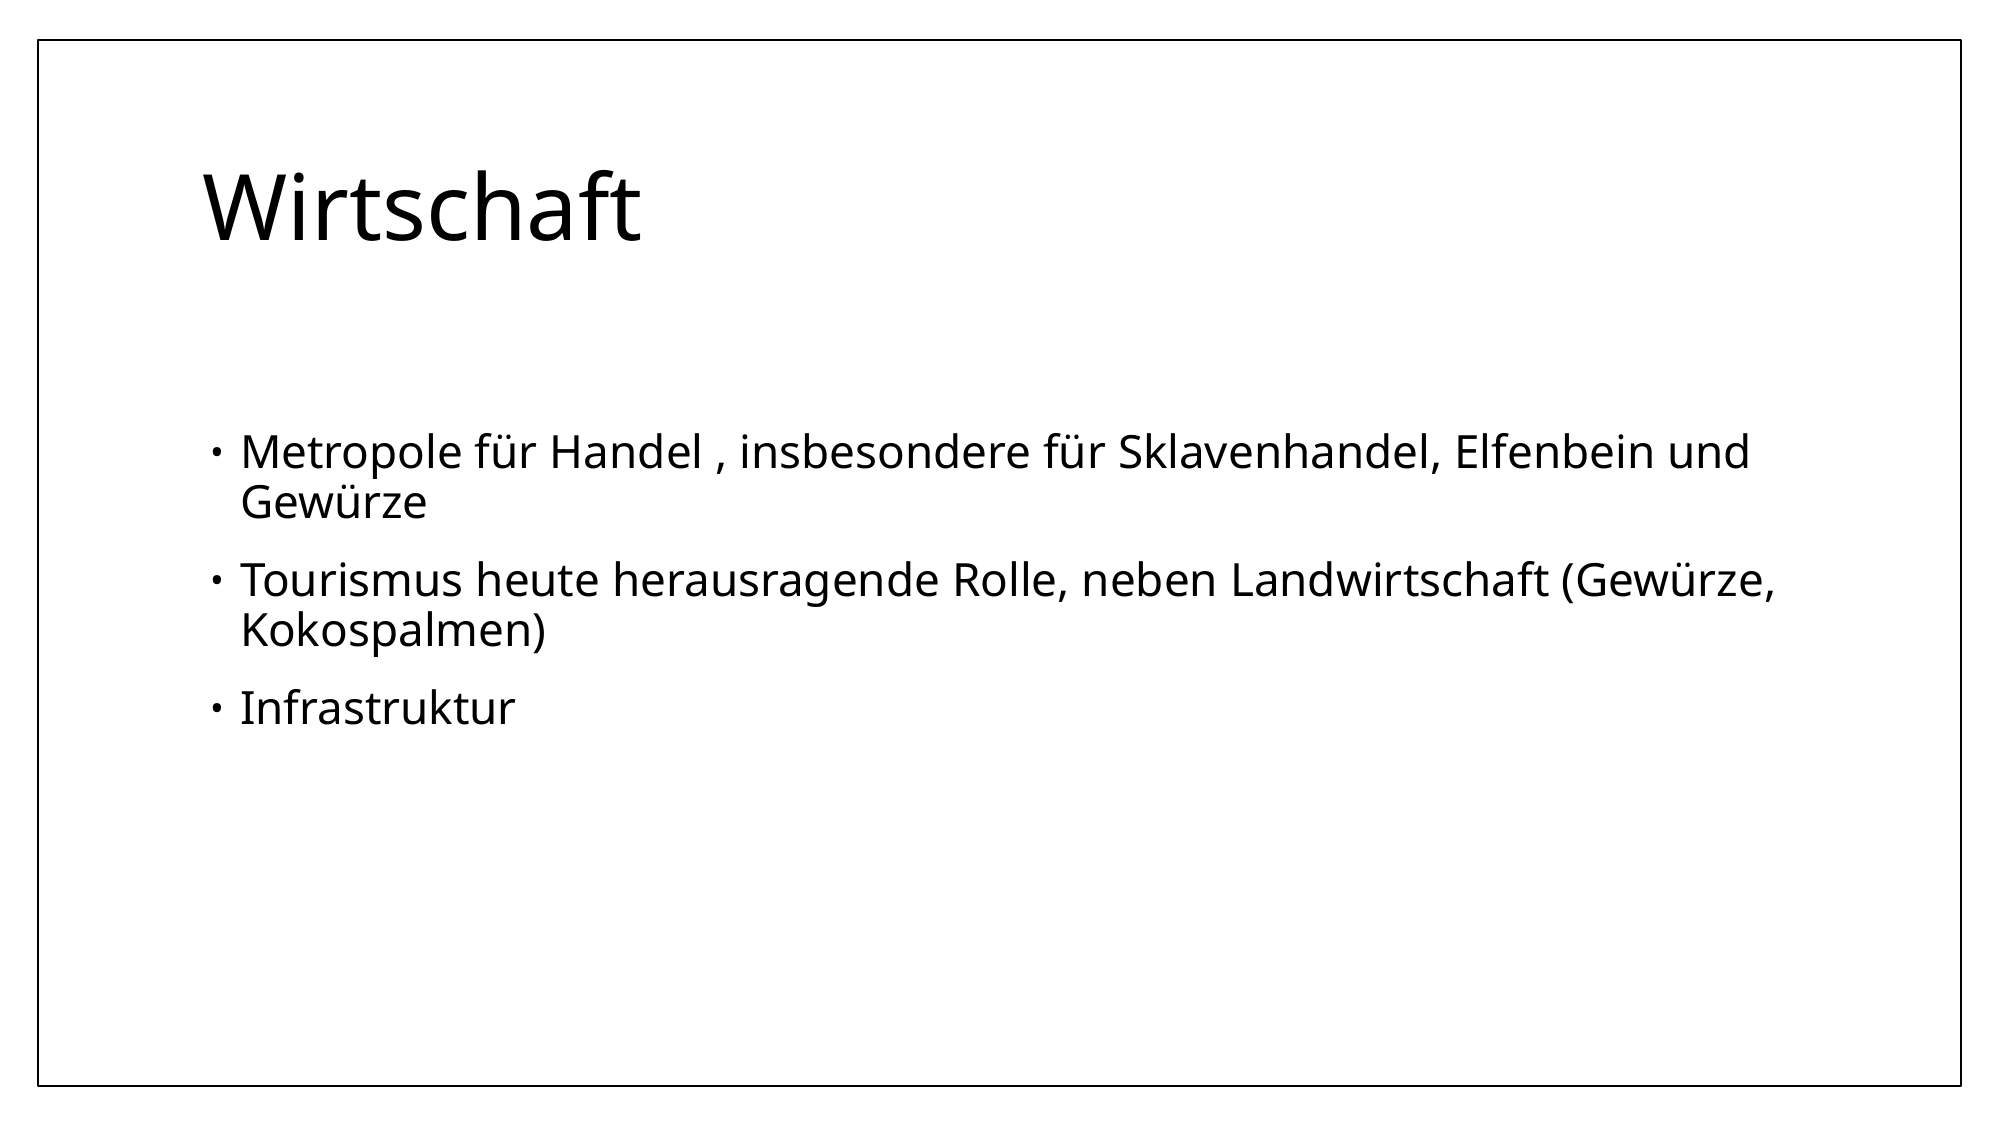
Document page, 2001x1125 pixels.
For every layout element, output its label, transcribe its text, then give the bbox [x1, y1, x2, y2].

title Wirtschaft [187, 99, 1808, 323]
list Metropole für Handel , insbesondere für Sklavenhandel, Elfenbein und Gewürze Tourismus heute herausragende Rolle, neben Landwirtschaft (Gewürze, Kokospalmen) Infrastruktur [187, 337, 1808, 1000]
